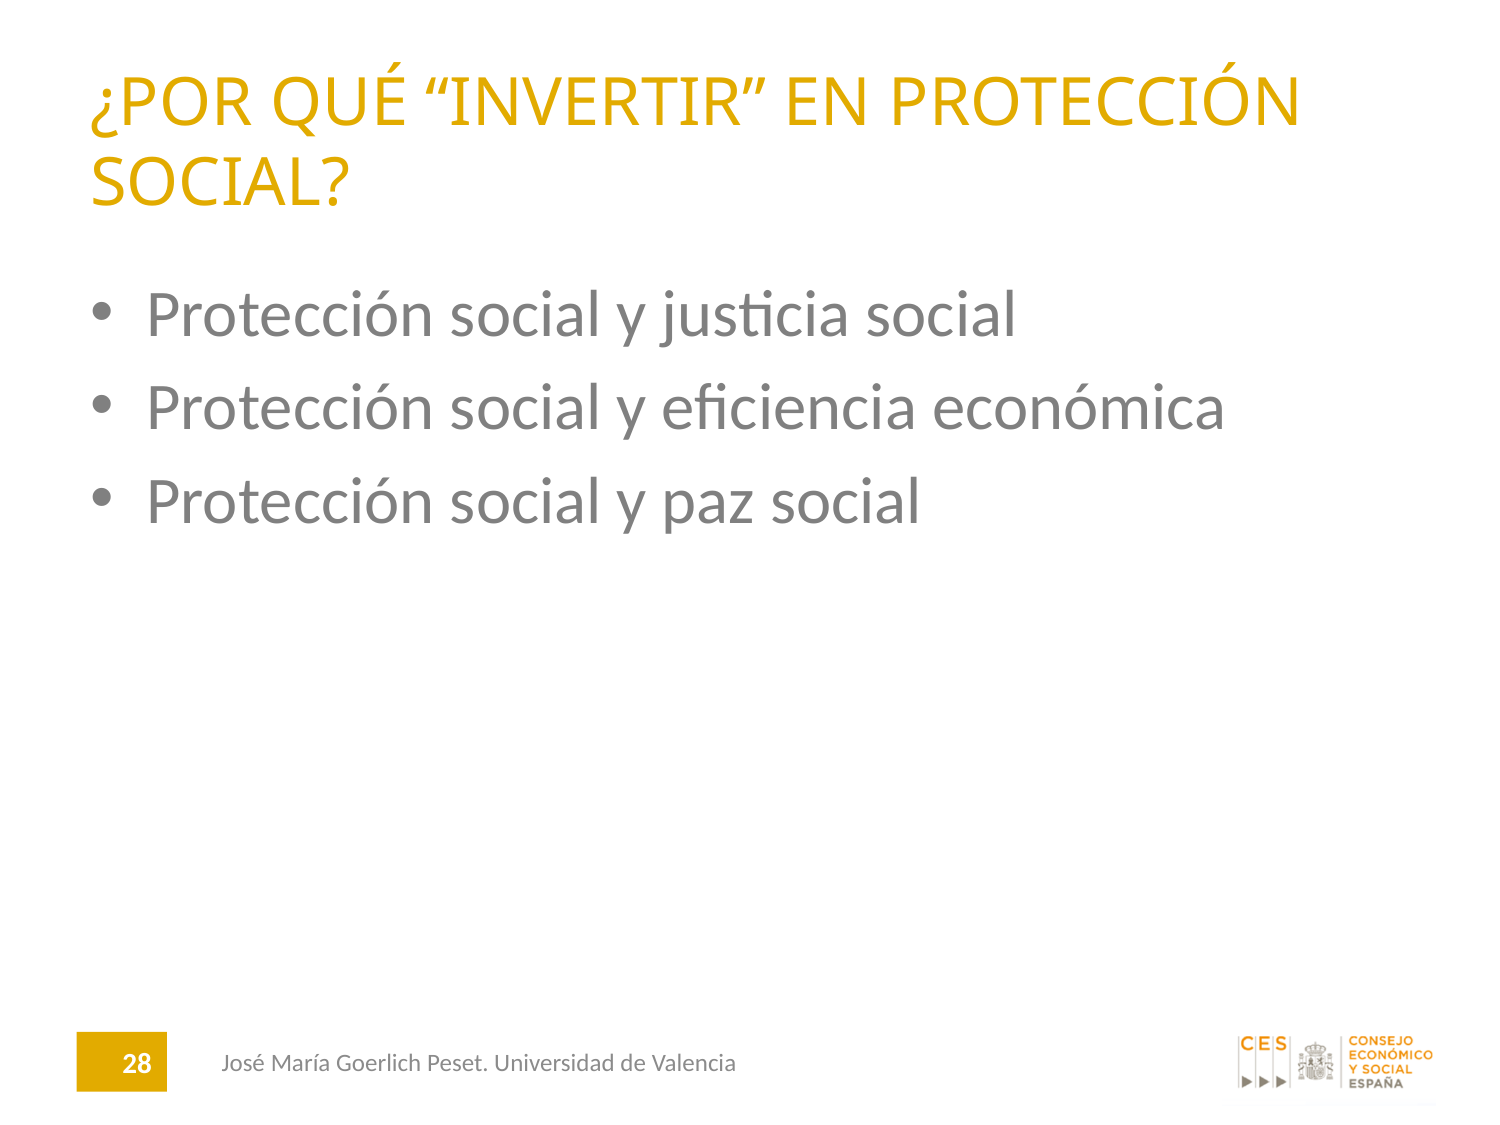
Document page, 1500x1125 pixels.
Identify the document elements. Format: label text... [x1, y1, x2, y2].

footer José María Goerlich Peset. Universidad de Valencia [206, 1031, 1211, 1092]
title ¿Por qué “invertir” en protección social? [75, 45, 1425, 233]
picture [1222, 1017, 1436, 1106]
slide_number 28 [76, 1031, 167, 1092]
list Protección social y justicia social Protección social y eficiencia económica Protección social y paz social [75, 262, 1425, 1005]
